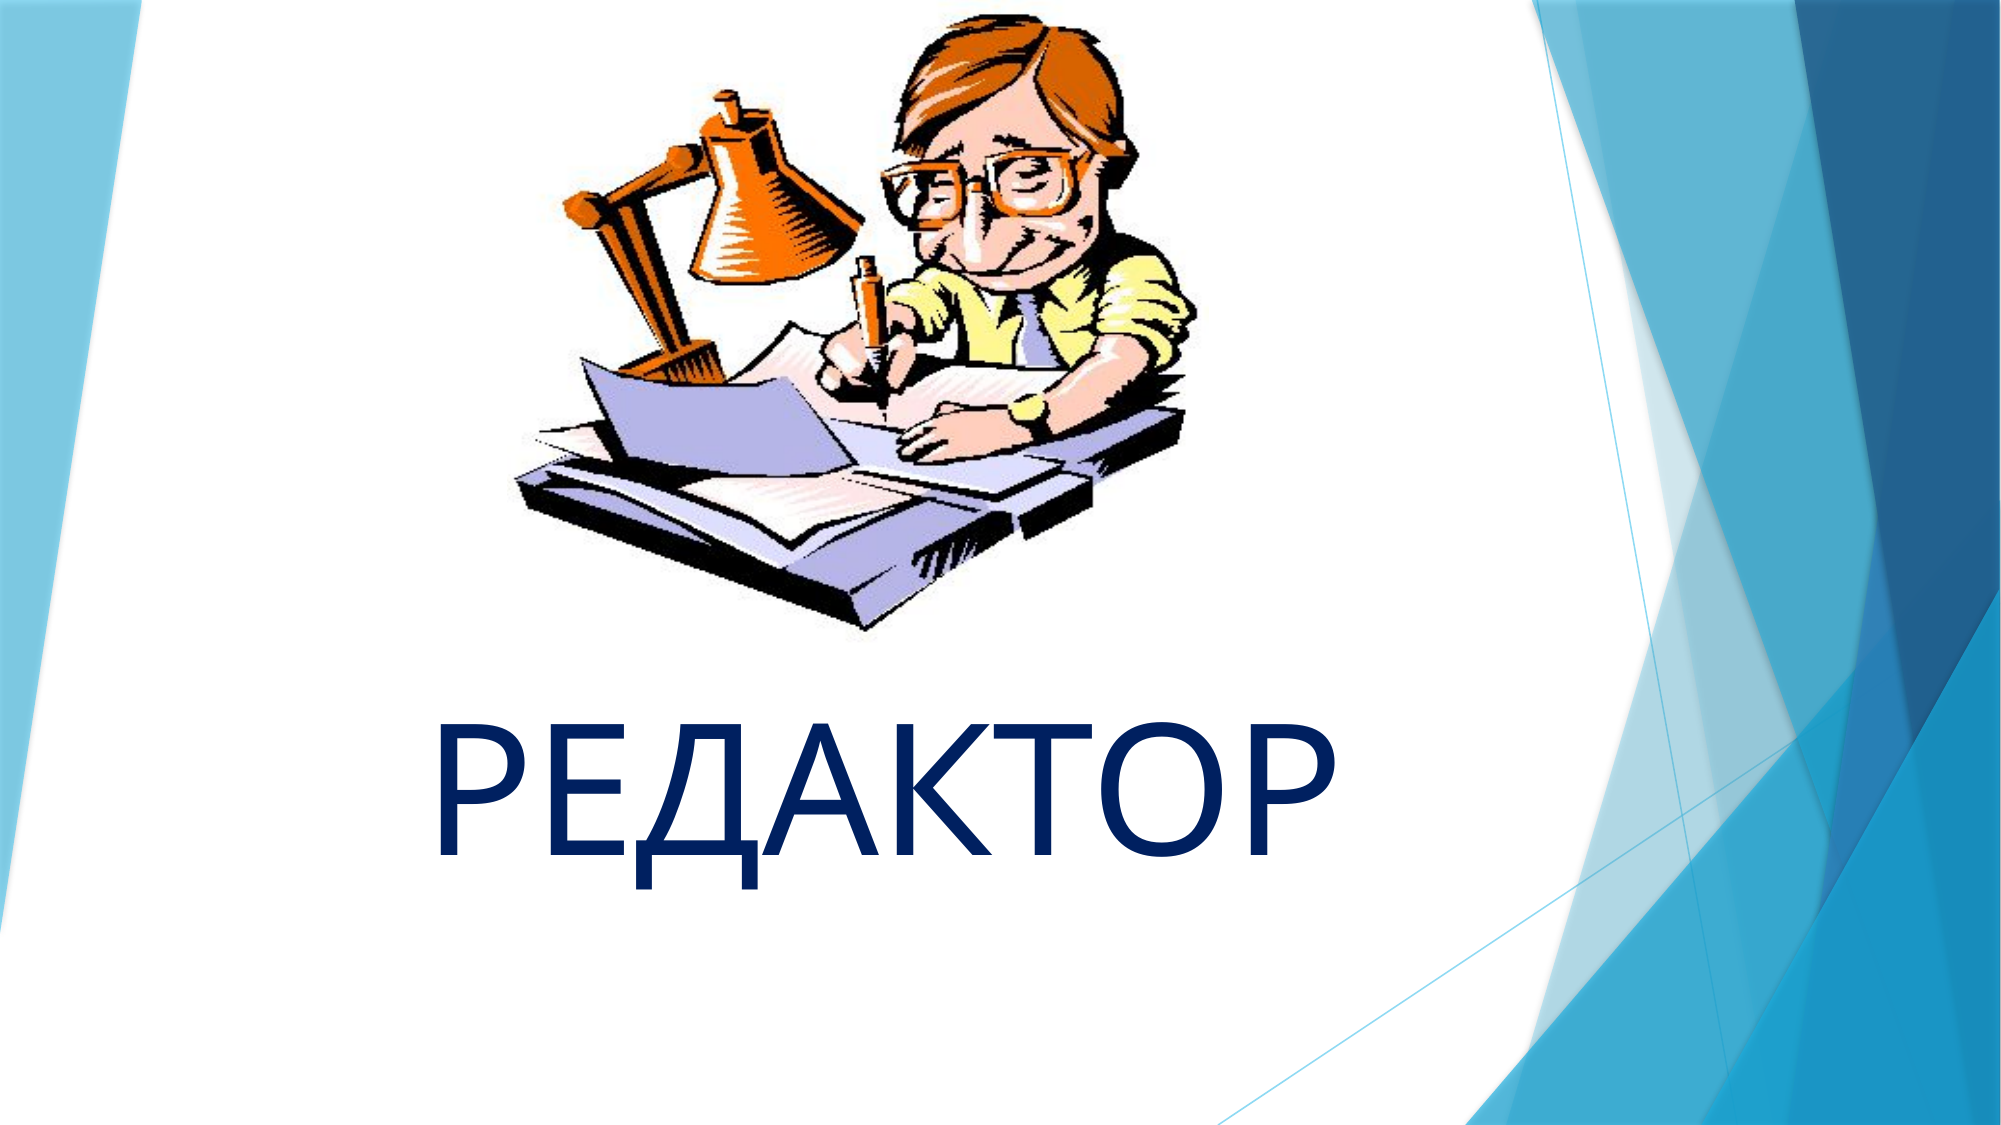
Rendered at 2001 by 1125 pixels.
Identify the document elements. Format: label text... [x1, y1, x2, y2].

picture [507, 0, 1210, 646]
subtitle РЕДАКТОР [247, 664, 1522, 845]
